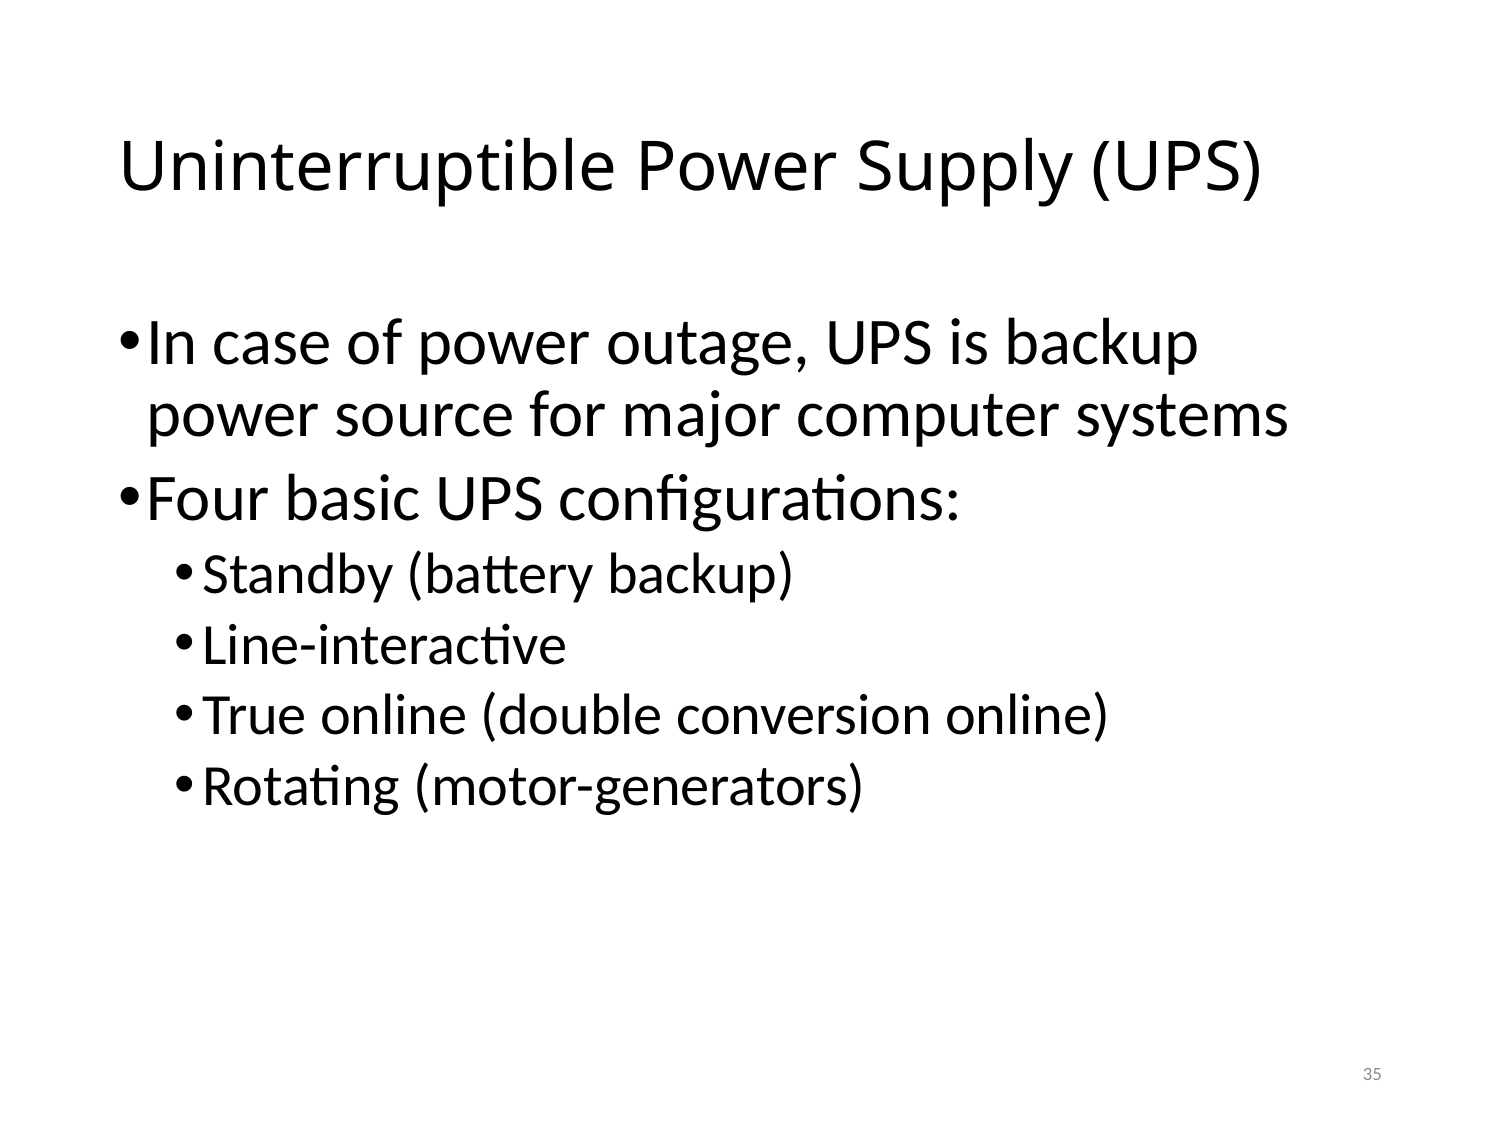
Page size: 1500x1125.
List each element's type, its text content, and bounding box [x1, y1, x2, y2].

slide_number 35 [1059, 1042, 1397, 1103]
title Uninterruptible Power Supply (UPS) [103, 59, 1397, 278]
list In case of power outage, UPS is backup power source for major computer systems Four basic UPS configurations: Standby (battery backup) Line-interactive True online (double conversion online) Rotating (motor-generators) [103, 299, 1397, 1014]
